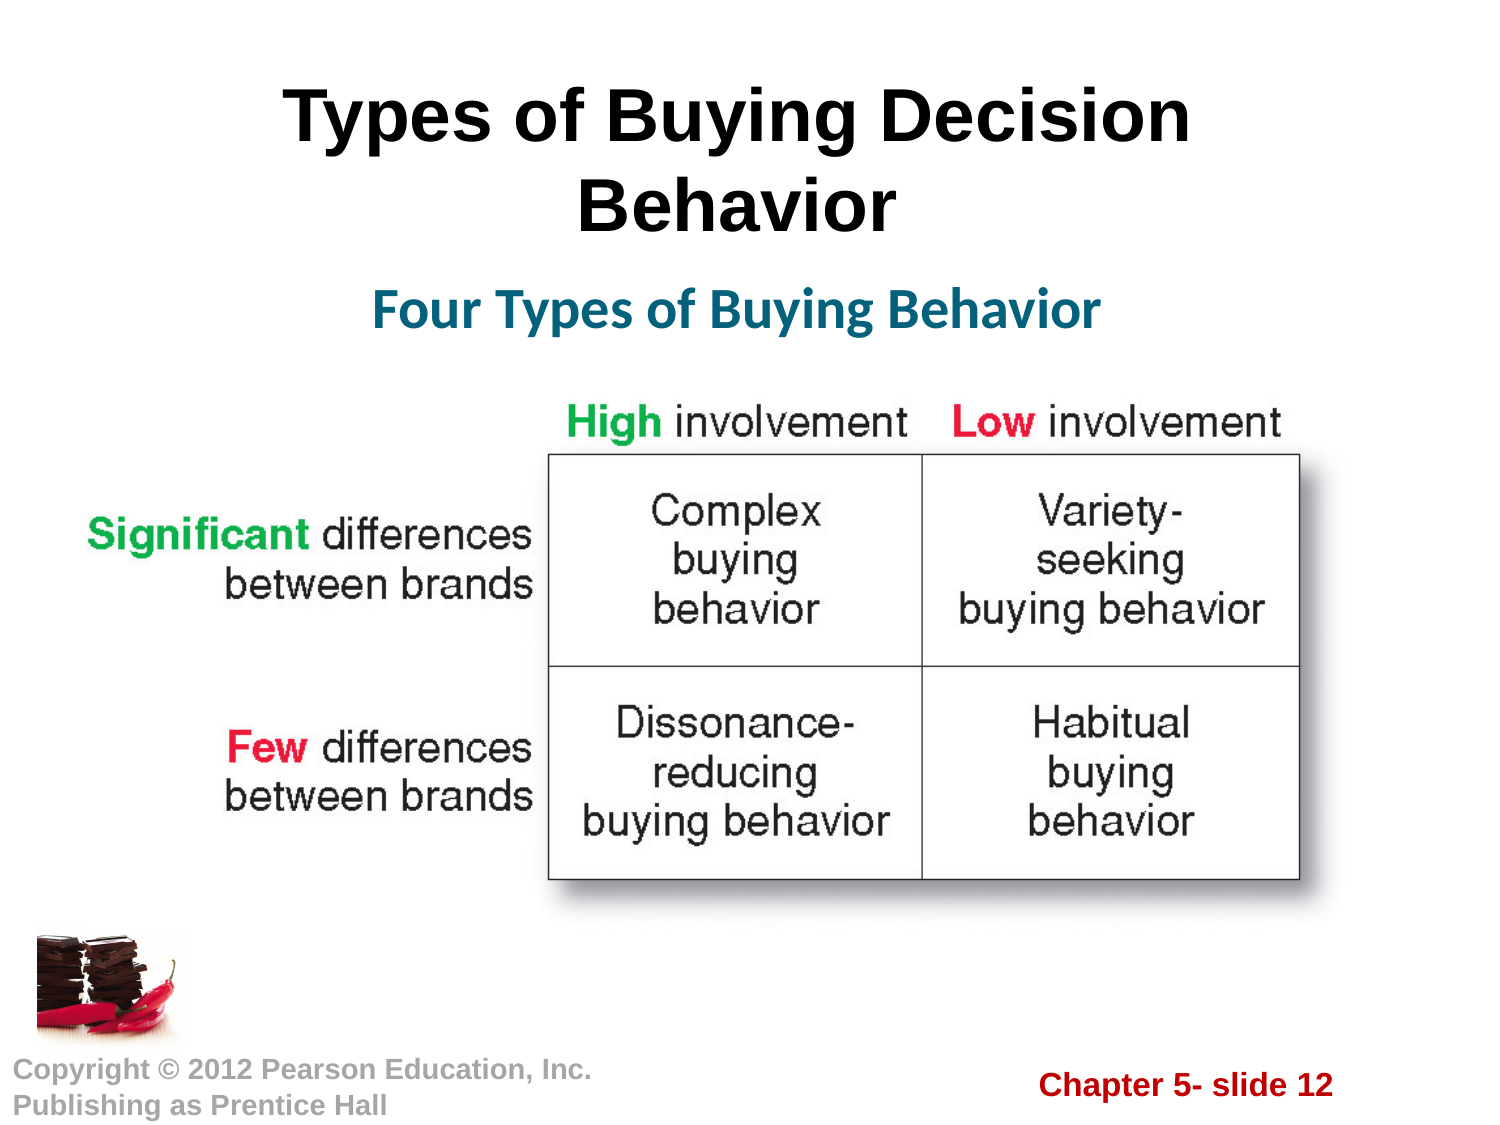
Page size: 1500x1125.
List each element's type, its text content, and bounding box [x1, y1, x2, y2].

title Types of Buying Decision Behavior [99, 62, 1376, 251]
list Four Types of Buying Behavior [149, 262, 1326, 326]
picture [37, 399, 1351, 1050]
